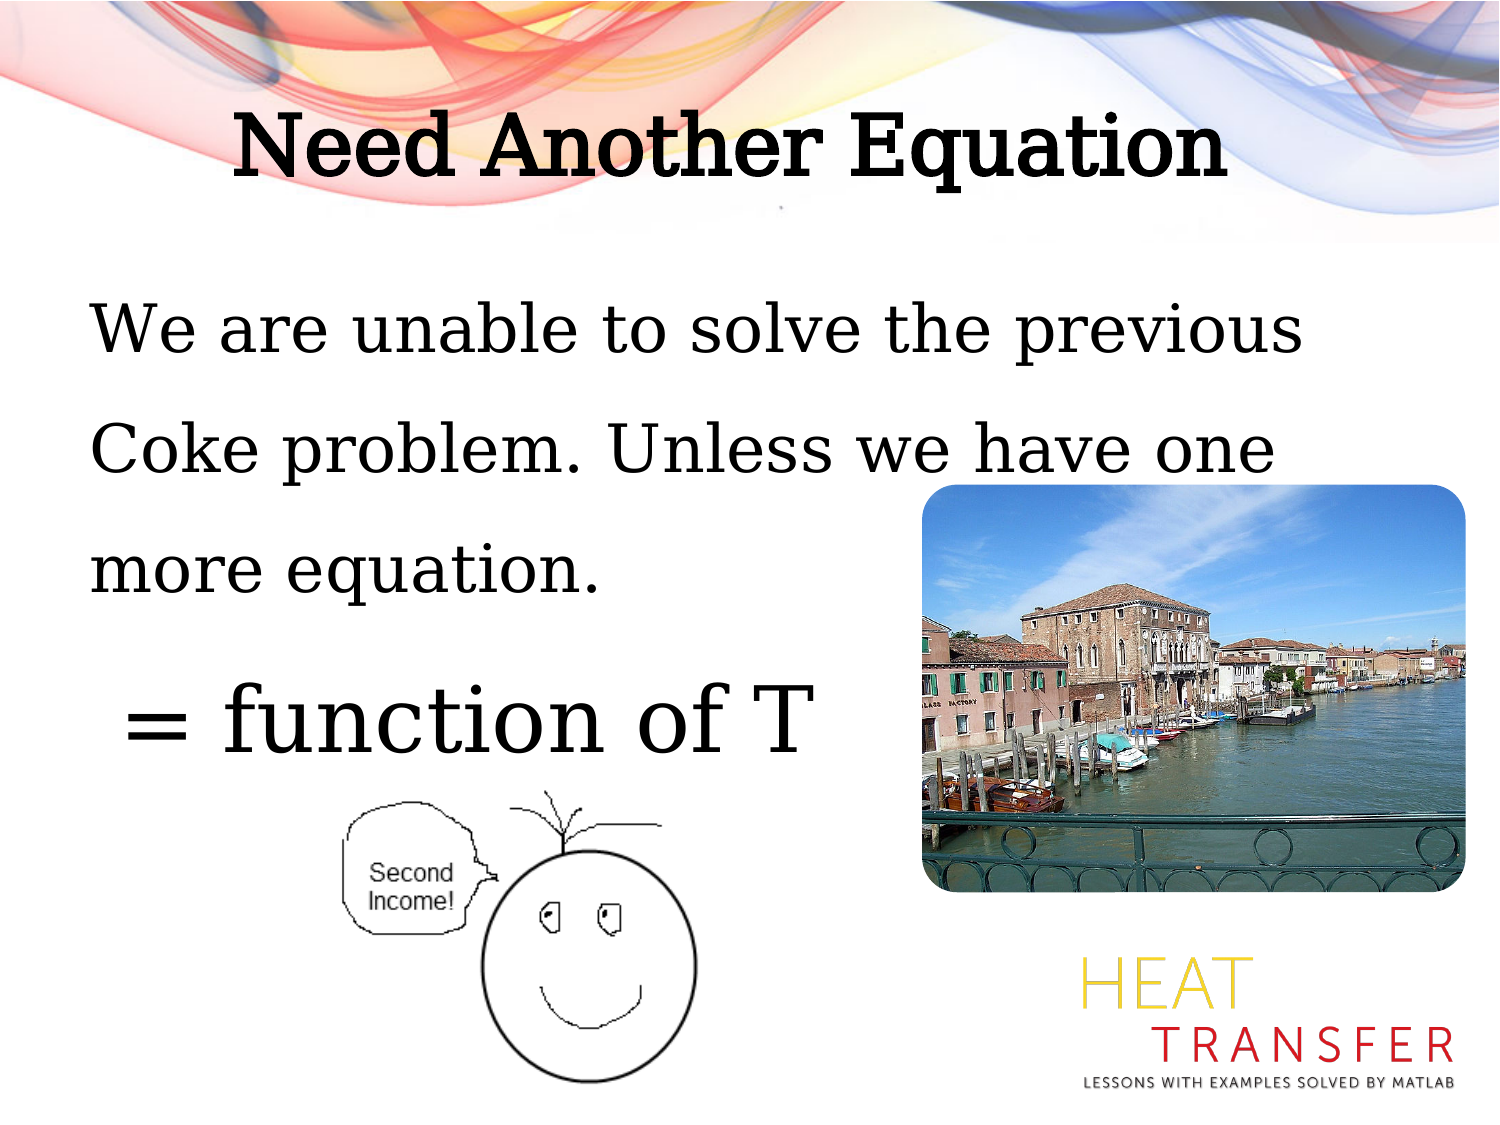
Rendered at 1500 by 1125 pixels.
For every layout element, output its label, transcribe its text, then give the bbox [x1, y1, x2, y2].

picture [0, 1, 1499, 243]
picture [1075, 946, 1464, 1093]
text_box Need Another Equation [0, 83, 1481, 199]
picture [330, 772, 706, 1092]
picture [921, 484, 1466, 893]
